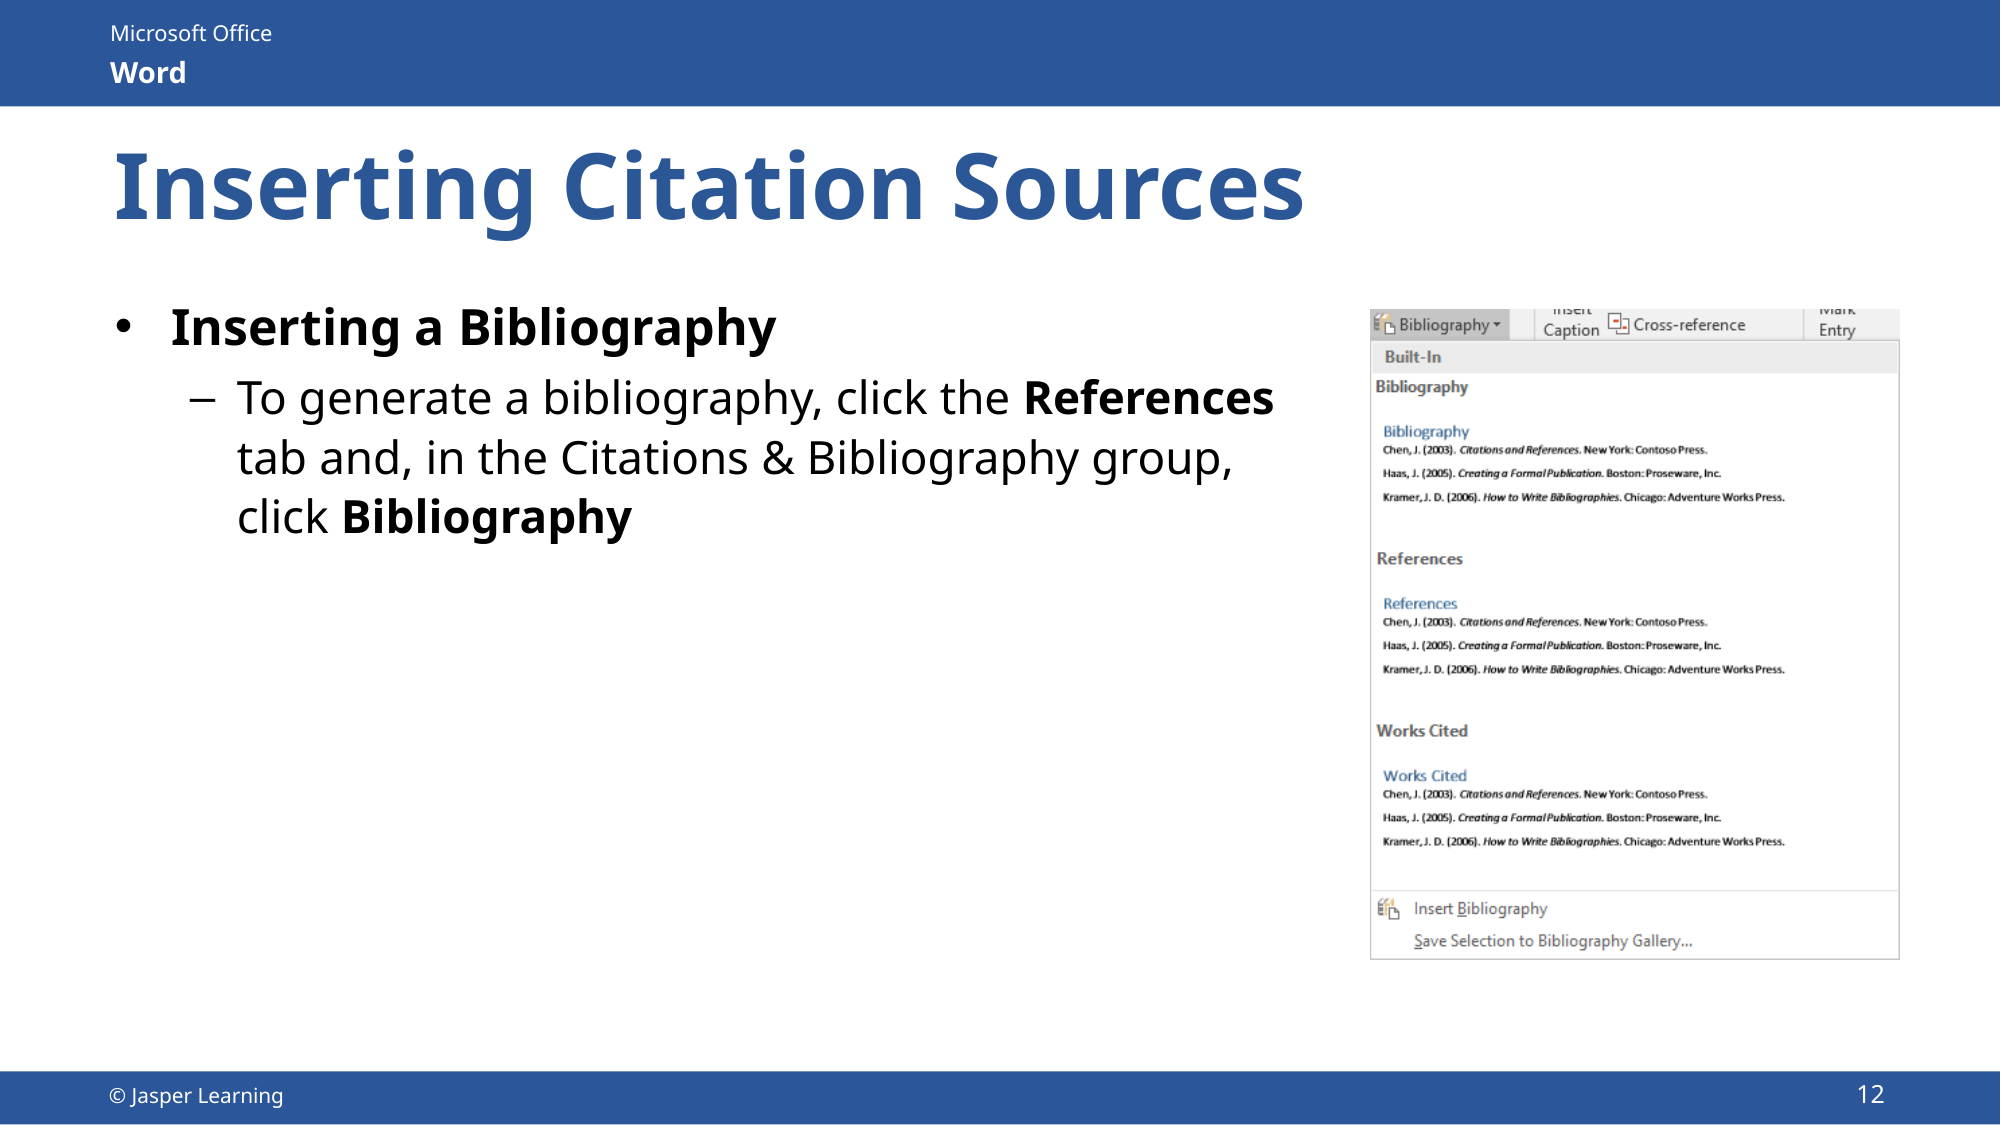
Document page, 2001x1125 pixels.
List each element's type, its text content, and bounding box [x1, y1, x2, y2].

slide_number 12 [1433, 1065, 1900, 1125]
title Inserting Citation Sources [99, 118, 1866, 248]
footer © Jasper Learning [94, 1066, 769, 1125]
picture [1370, 308, 1901, 960]
list Inserting a Bibliography To generate a bibliography, click the References tab and, in the Citations & Bibliography group, click Bibliography [99, 283, 1347, 1026]
